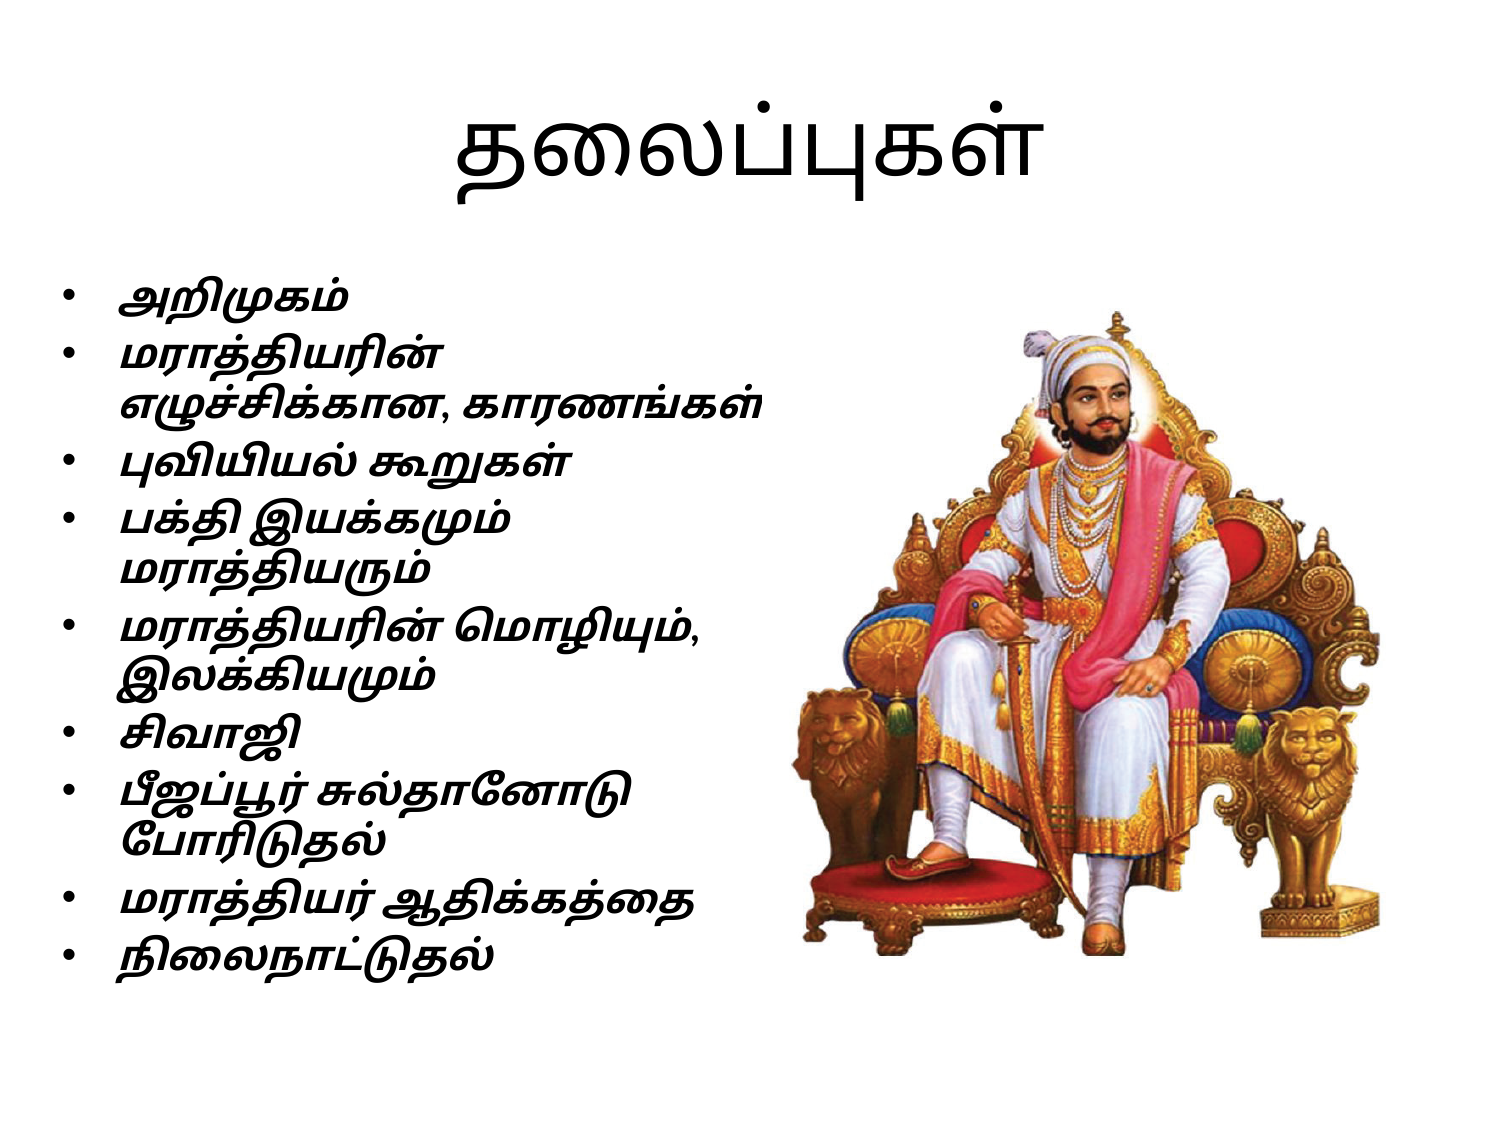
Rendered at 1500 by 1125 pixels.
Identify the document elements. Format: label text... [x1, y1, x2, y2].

title தலைப்புகள் [75, 45, 1425, 233]
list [762, 308, 1426, 960]
list அறிமுகம் மராத்தியரின் எழுச்சிக்கான, காரணங்கள் புவியியல் கூறுகள் பக்தி இயக்கமும் மராத்தியரும் மராத்தியரின் மொழியும், இலக்கியமும் சிவாஜி பீஜப்பூர் சுல்தானோடு போரிடுதல் மராத்தியர் ஆதிக்கத்தை நிலைநாட்டுதல் [46, 262, 786, 1005]
